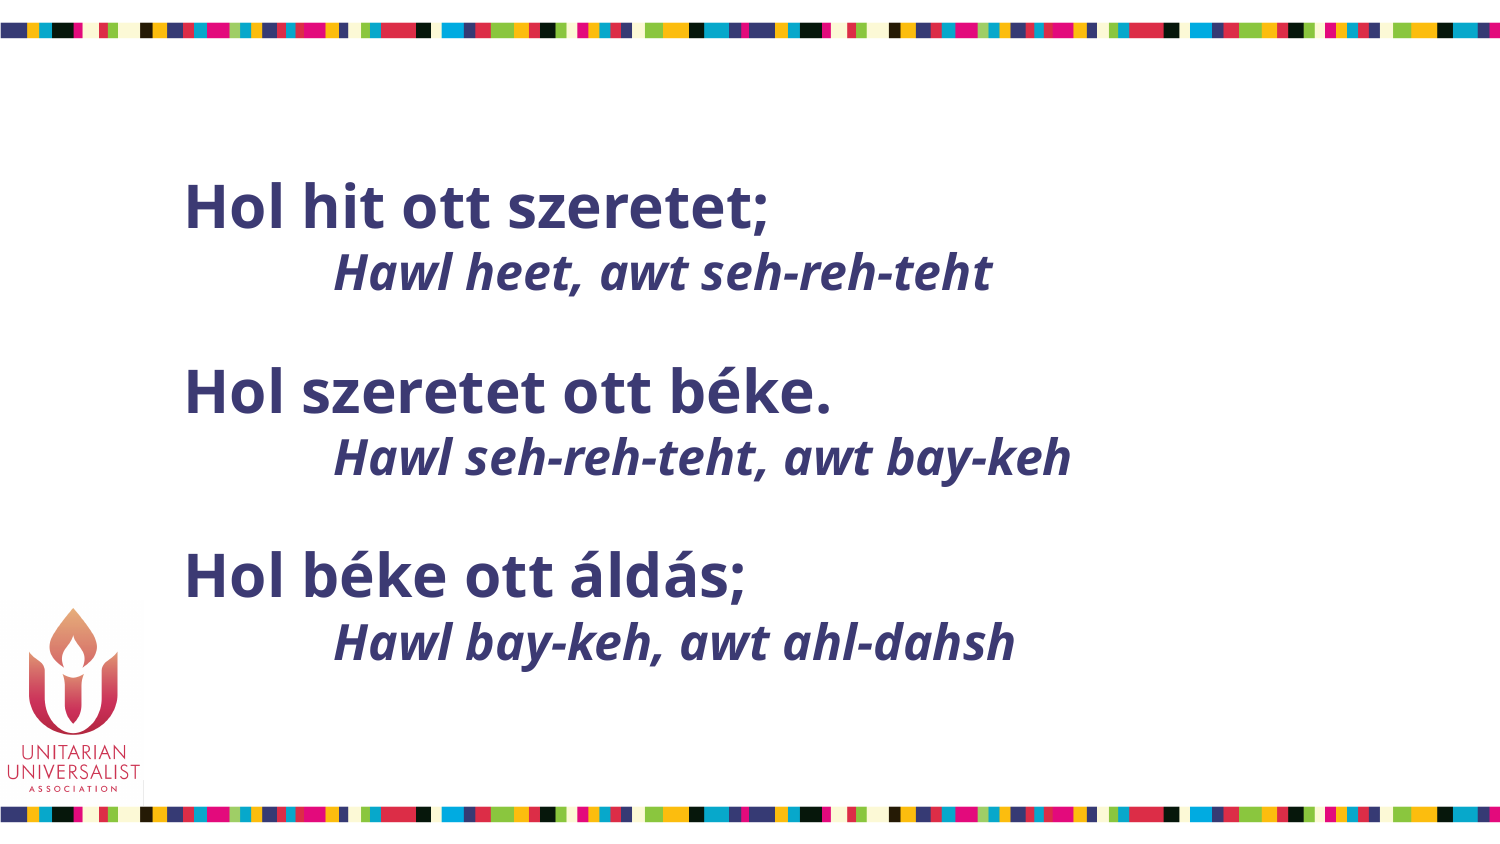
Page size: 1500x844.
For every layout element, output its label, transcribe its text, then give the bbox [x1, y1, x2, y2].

text_box Hol hit ott szeretet; Hawl heet, awt seh-reh-teht Hol szeretet ott béke. Hawl seh-reh-teht, awt bay-keh Hol béke ott áldás; Hawl bay-keh, awt ahl-dahsh [168, 153, 1421, 685]
picture [0, 22, 1500, 40]
picture [0, 600, 1500, 824]
